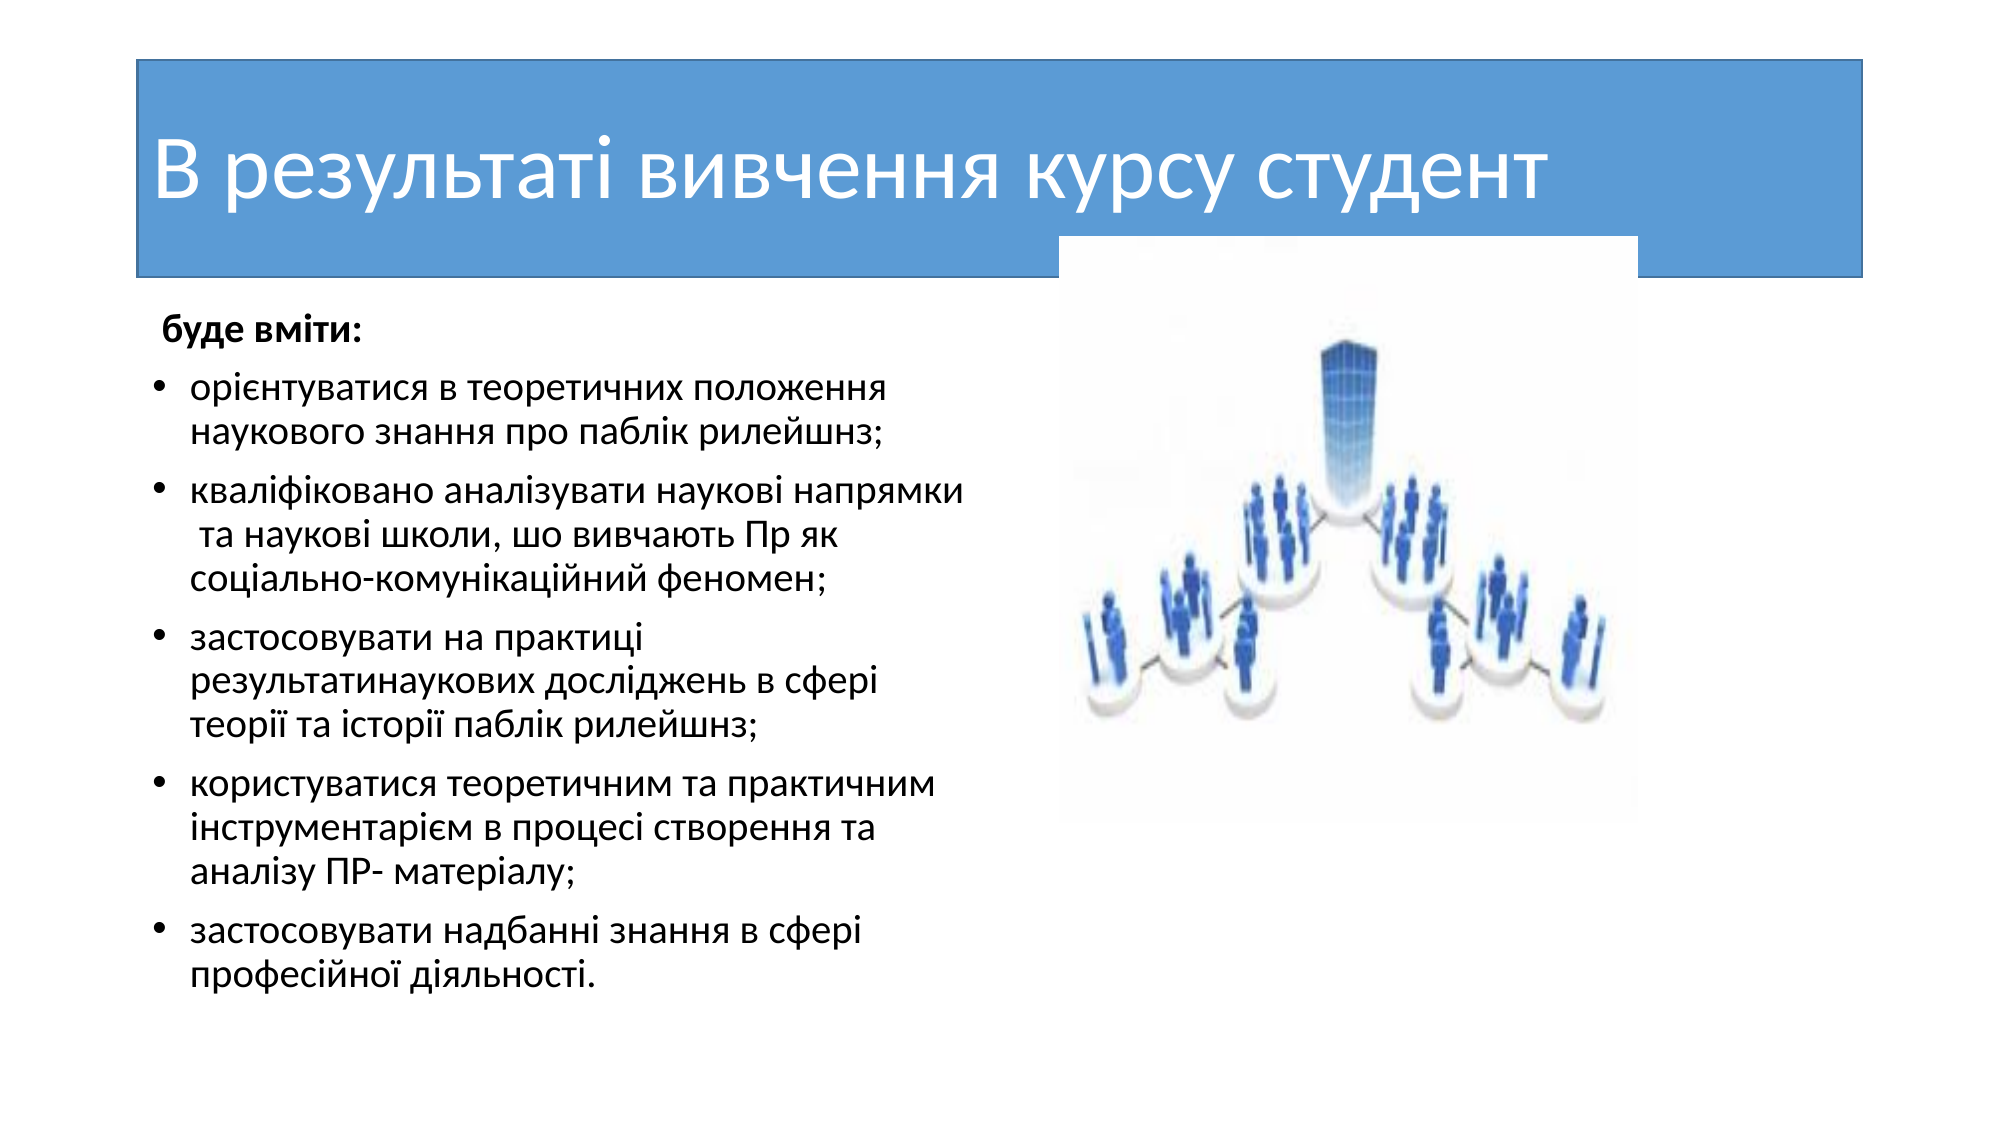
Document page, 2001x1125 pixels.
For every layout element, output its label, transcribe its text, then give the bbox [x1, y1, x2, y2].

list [1059, 236, 1638, 823]
list буде вміти: орієнтуватися в теоретичних положення наукового знання про паблік рилейшнз; кваліфіковано аналізувати наукові напрямки та наукові школи, шо вивчають Пр як соціально-комунікаційний феномен; застосовувати на практиці результатинаукових досліджень в сфері теорії та історії паблік рилейшнз; користуватися теоретичним та практичним інструментарієм в процесі створення та аналізу ПР- матеріалу; застосовувати надбанні знання в сфері професійної діяльності. [137, 299, 988, 1014]
title В результаті вивчення курсу студент [136, 59, 1863, 278]
